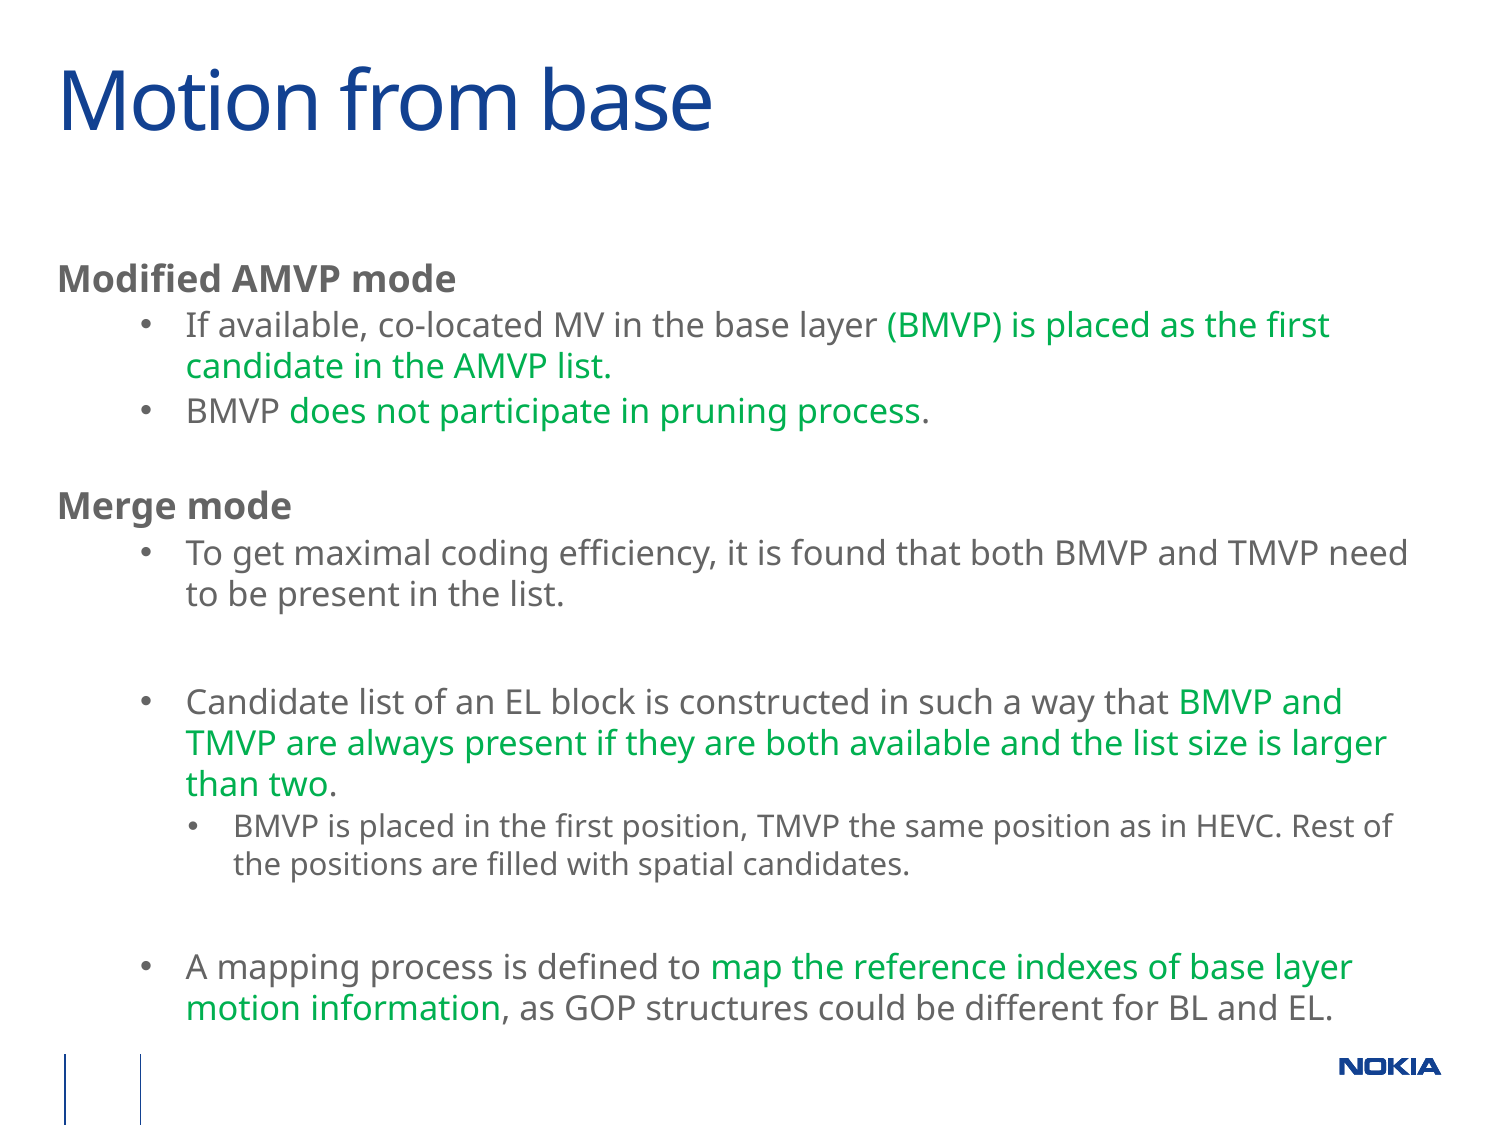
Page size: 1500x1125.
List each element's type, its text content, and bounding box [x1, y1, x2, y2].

list Modified AMVP mode If available, co-located MV in the base layer (BMVP) is placed as the first candidate in the AMVP list. BMVP does not participate in pruning process. Merge mode To get maximal coding efficiency, it is found that both BMVP and TMVP need to be present in the list. Candidate list of an EL block is constructed in such a way that BMVP and TMVP are always present if they are both available and the list size is larger than two. BMVP is placed in the first position, TMVP the same position as in HEVC. Rest of the positions are filled with spatial candidates. A mapping process is defined to map the reference indexes of base layer motion information, as GOP structures could be different for BL and EL. [56, 254, 1436, 1032]
title Motion from base [56, 47, 1433, 149]
